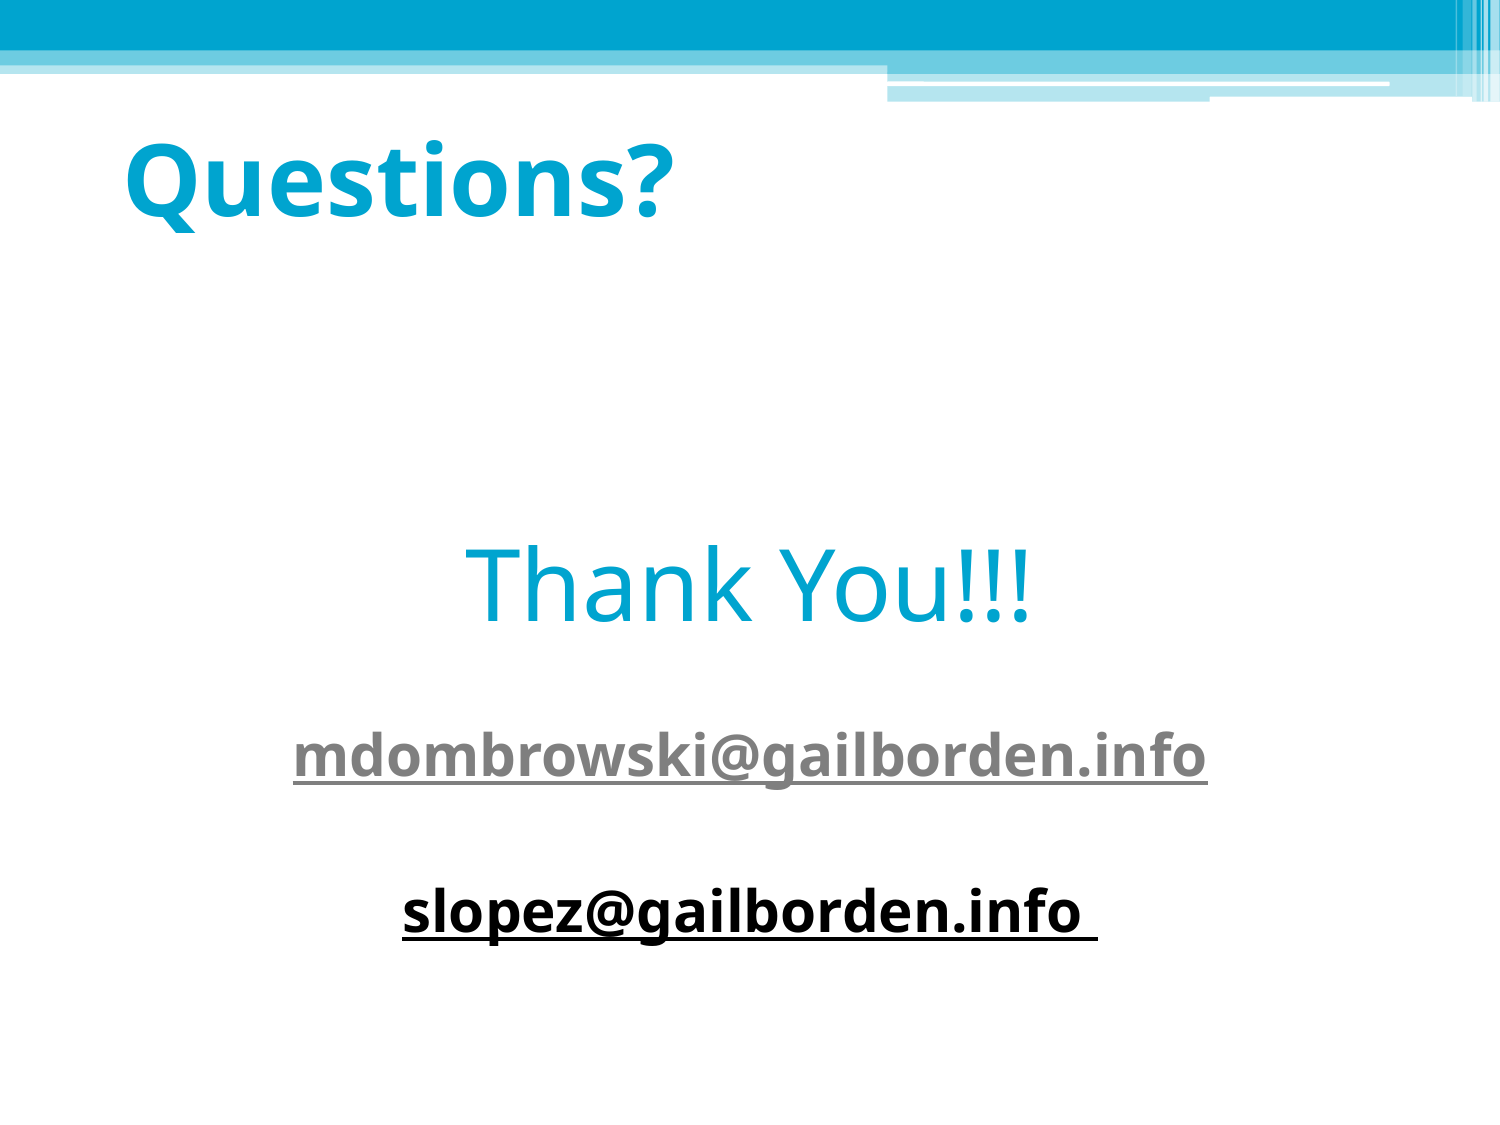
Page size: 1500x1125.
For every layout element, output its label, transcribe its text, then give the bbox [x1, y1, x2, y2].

title Questions? [107, 90, 1450, 263]
list Thank You!!! mdombrowski@gailborden.info slopez@gailborden.info [46, 275, 1447, 1088]
